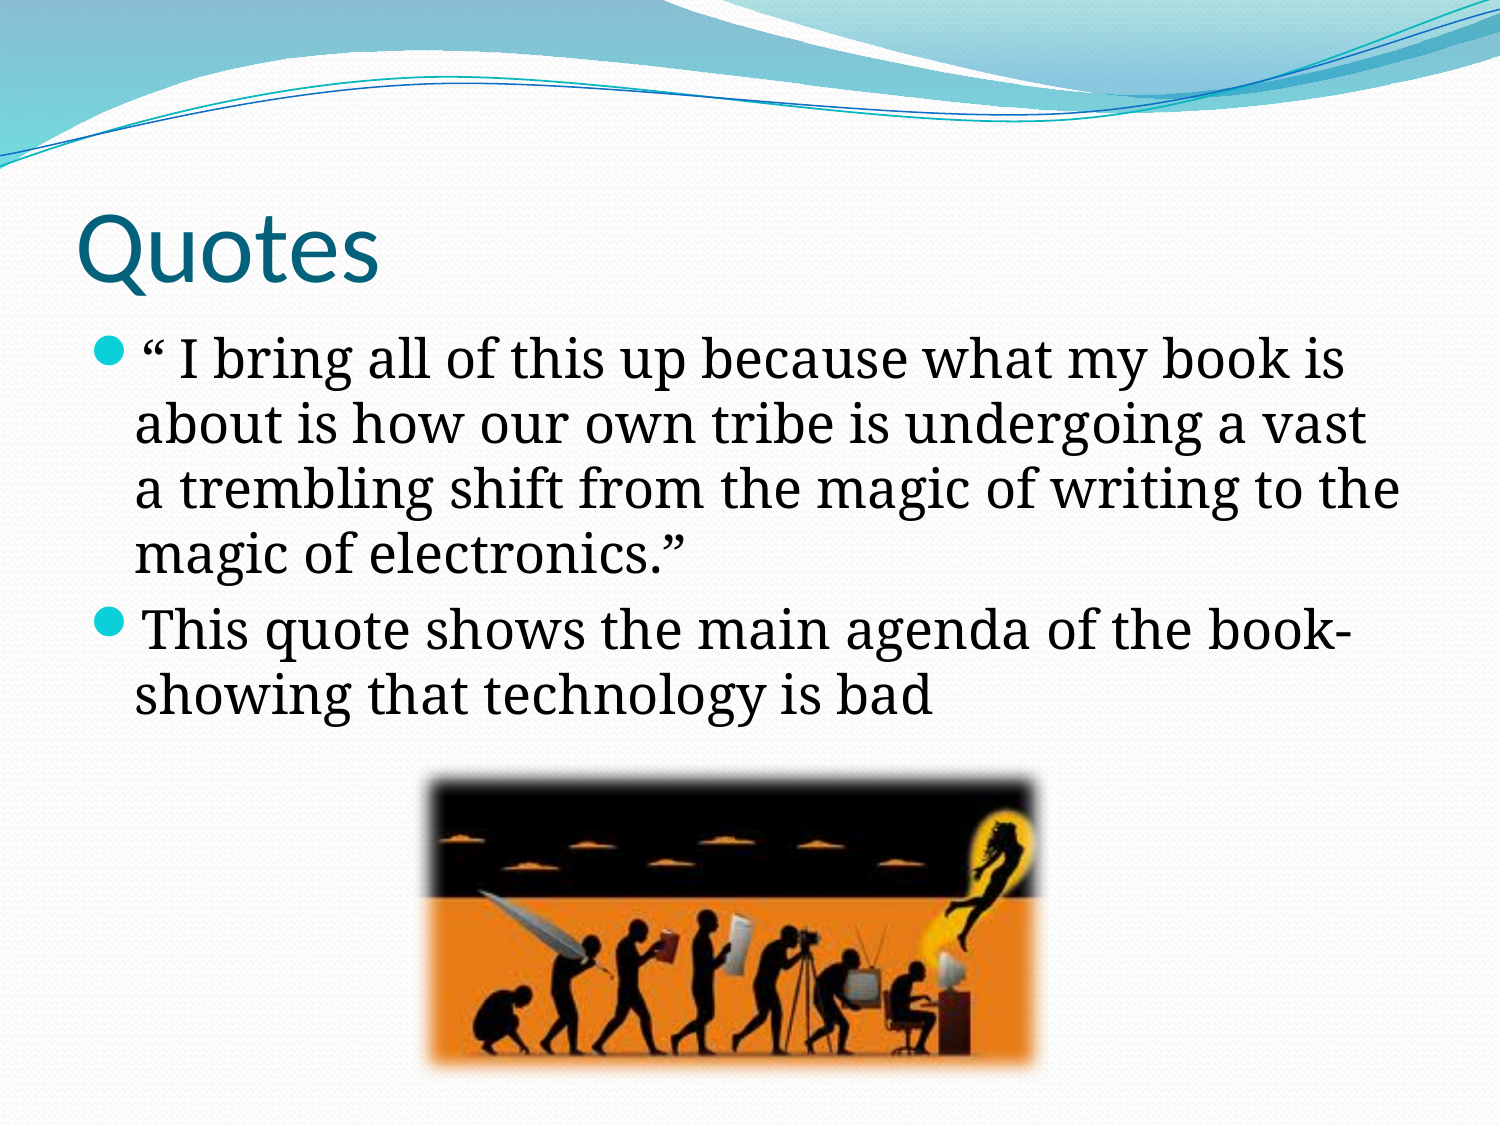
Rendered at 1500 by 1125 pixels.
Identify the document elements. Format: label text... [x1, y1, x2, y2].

list “ I bring all of this up because what my book is about is how our own tribe is undergoing a vast a trembling shift from the magic of writing to the magic of electronics.” This quote shows the main agenda of the book- showing that technology is bad [75, 317, 1425, 1038]
picture [412, 762, 1051, 1083]
title Quotes [75, 115, 1425, 303]
